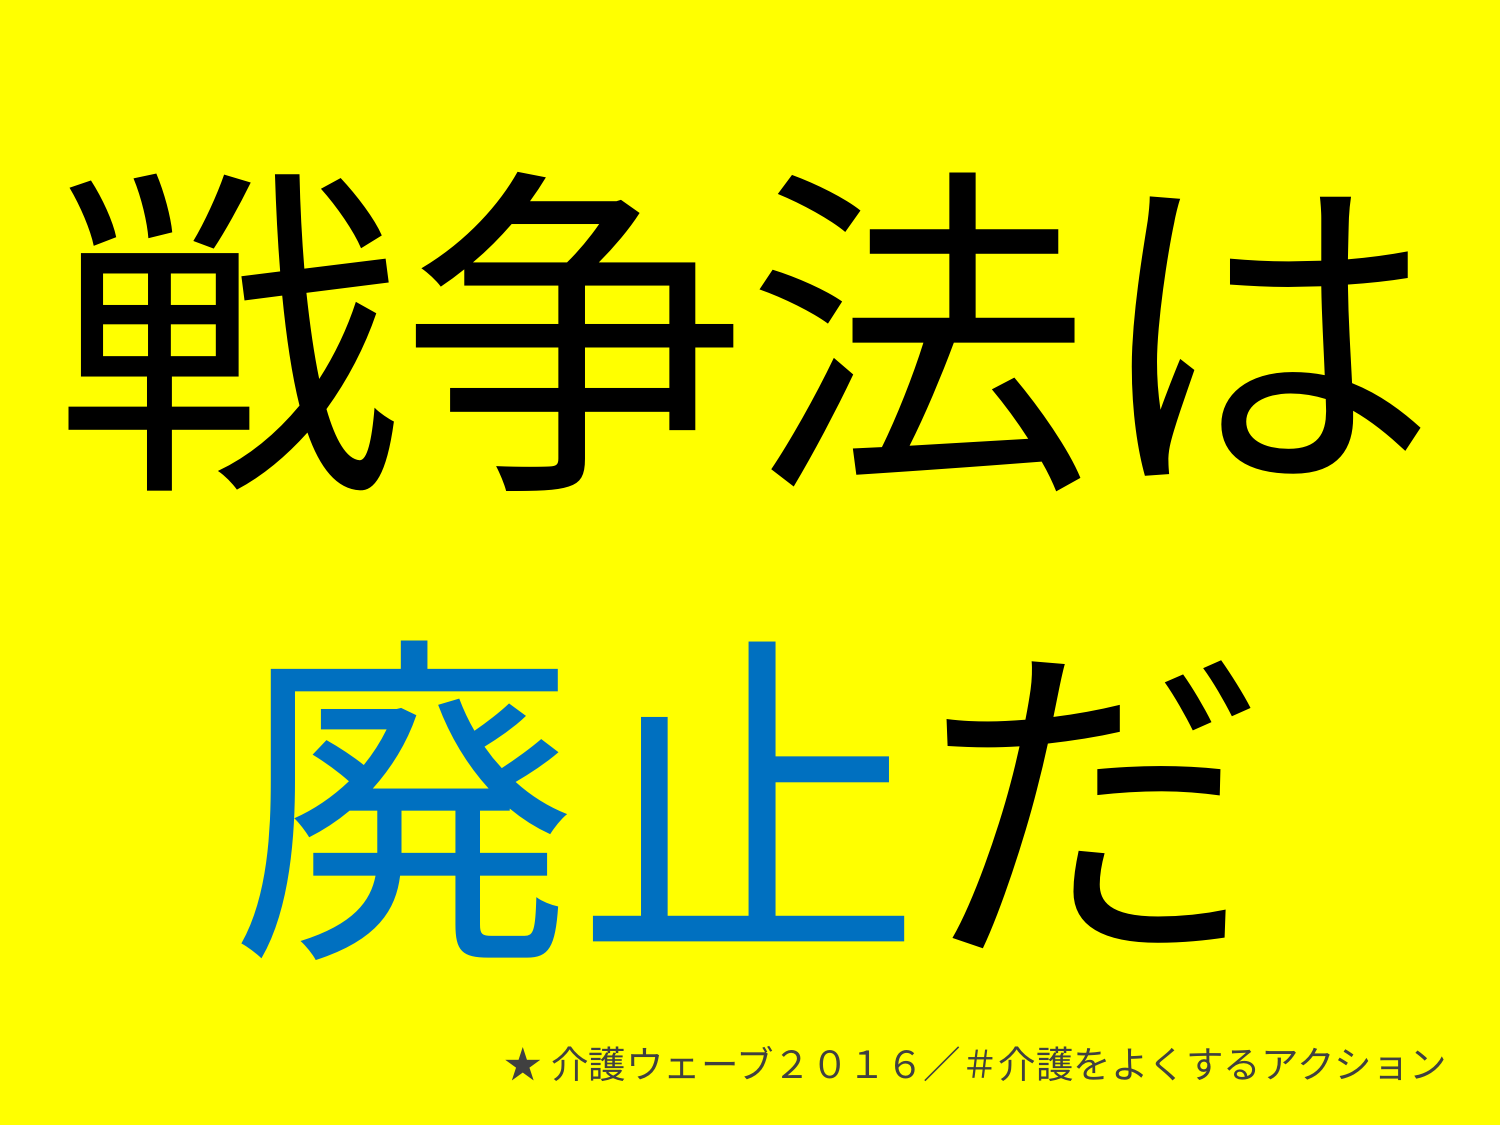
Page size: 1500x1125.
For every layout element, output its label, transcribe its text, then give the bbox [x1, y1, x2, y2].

title 戦争法は [0, 231, 1495, 420]
text_box ★介護ウェーブ２０１６／＃介護をよくするアクション [490, 1033, 1500, 1094]
text_box 廃止だ [0, 658, 1500, 929]
